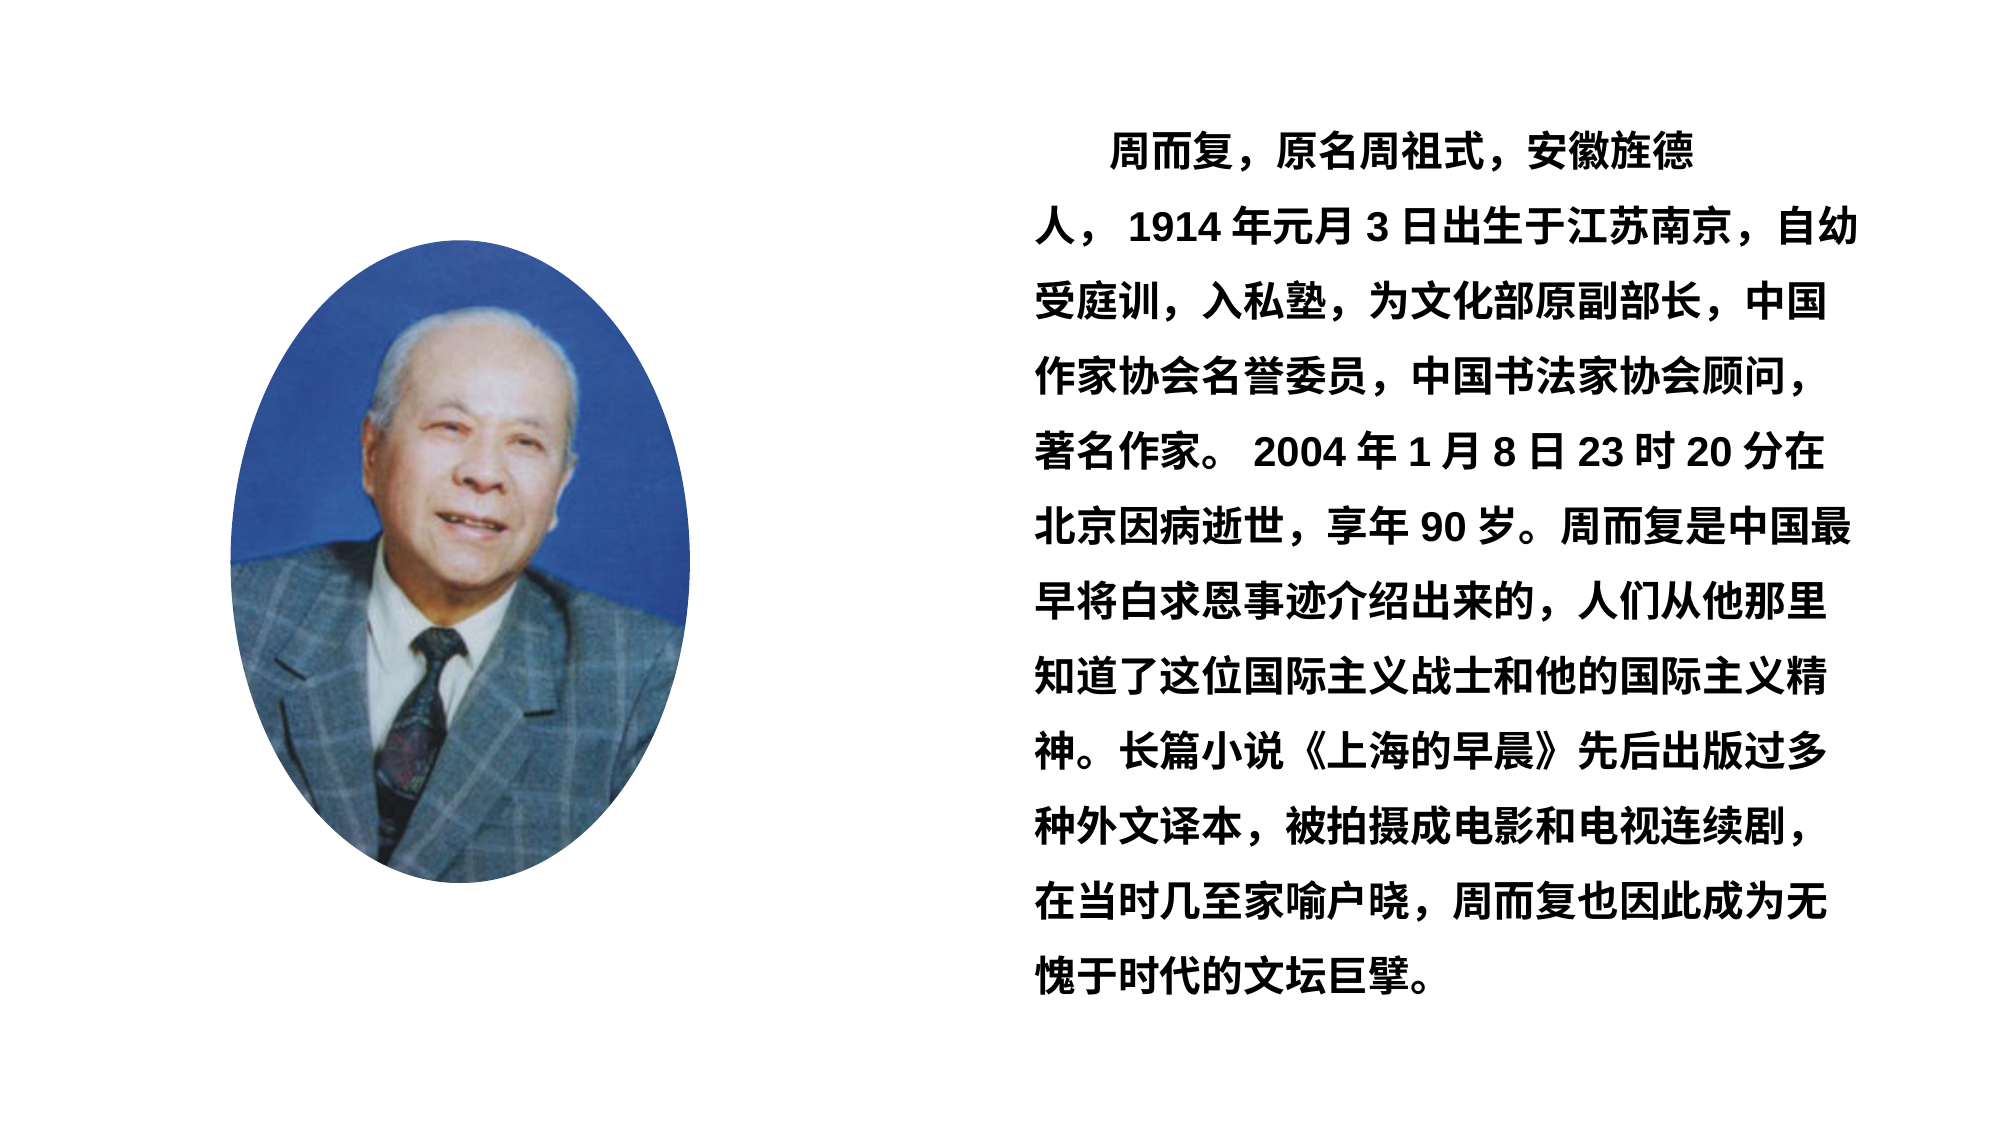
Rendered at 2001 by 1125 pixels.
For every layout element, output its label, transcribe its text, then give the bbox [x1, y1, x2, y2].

text_box 周而复，原名周祖式，安徽旌德人，1914年元月3日出生于江苏南京，自幼受庭训，入私塾，为文化部原副部长，中国作家协会名誉委员，中国书法家协会顾问，著名作家。2004年1月8日23时20分在北京因病逝世，享年90岁。周而复是中国最早将白求恩事迹介绍出来的，人们从他那里知道了这位国际主义战士和他的国际主义精神。长篇小说《上海的早晨》先后出版过多种外文译本，被拍摄成电影和电视连续剧，在当时几至家喻户晓，周而复也因此成为无愧于时代的文坛巨擘。 [1019, 91, 1880, 1007]
picture [230, 240, 690, 884]
